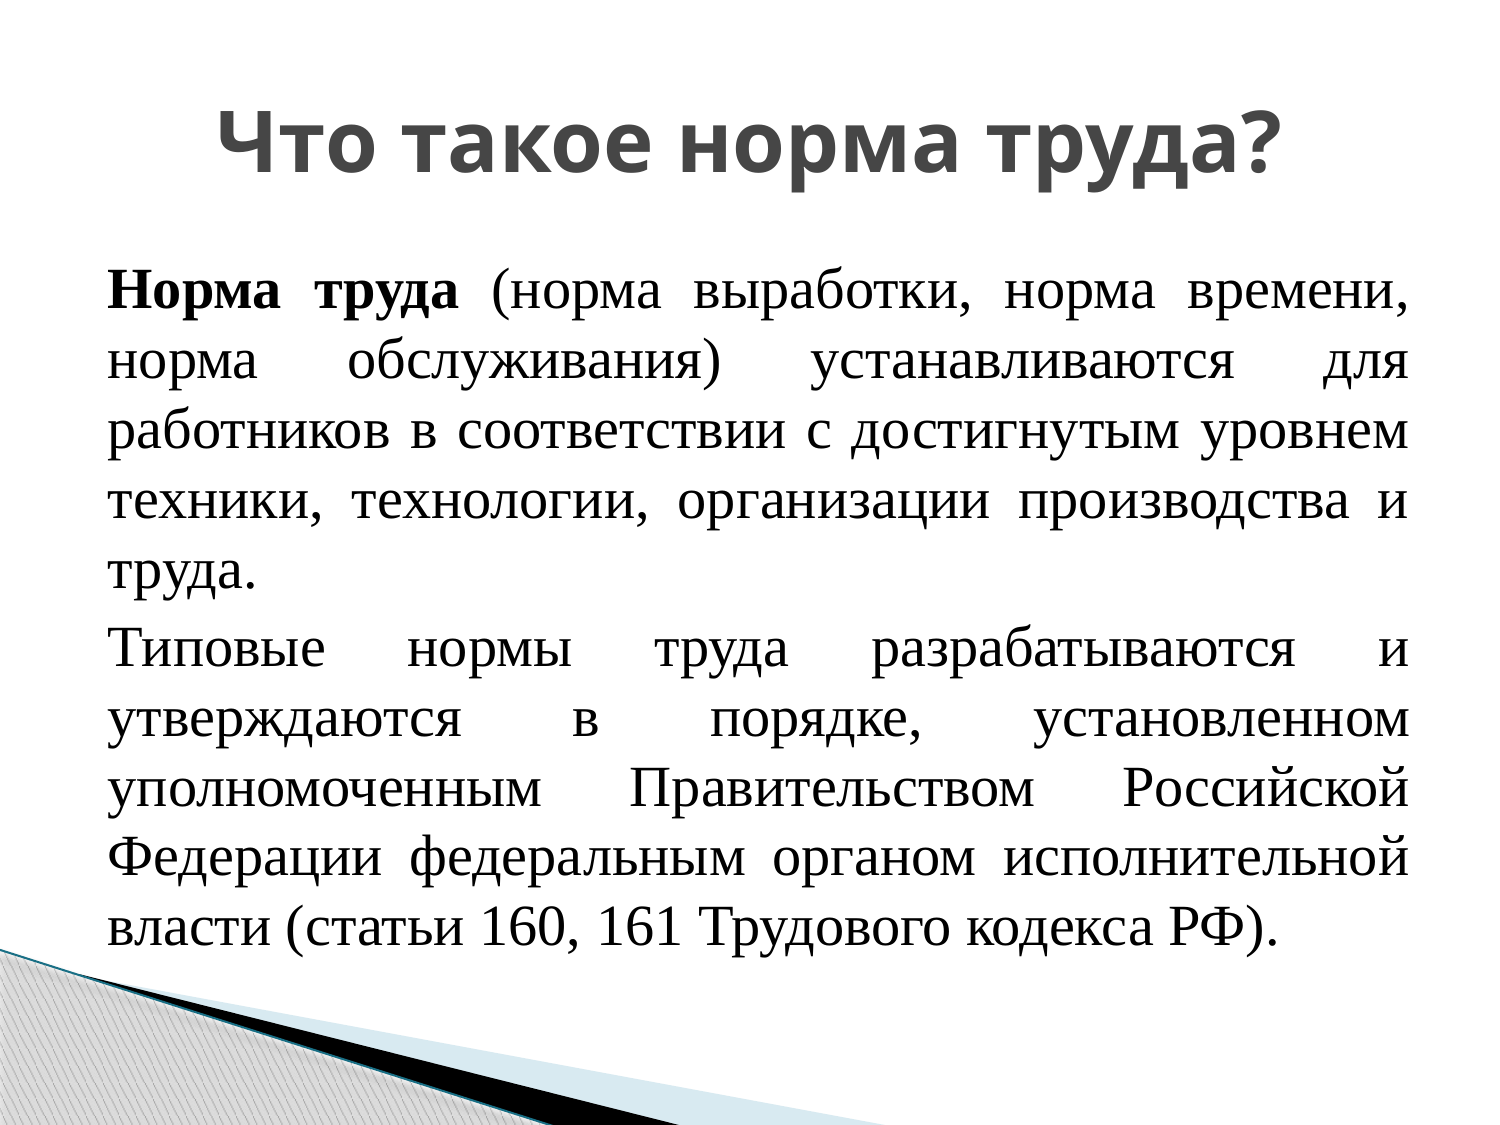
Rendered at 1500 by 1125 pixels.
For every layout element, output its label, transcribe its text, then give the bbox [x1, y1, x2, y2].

list Норма труда (норма выработки, норма времени, норма обслуживания) устанавливаются для работников в соответствии с достигнутым уровнем техники, технологии, организации производства и труда. Типовые нормы труда разрабатываются и утверждаются в порядке, установленном уполномоченным Правительством Российской Федерации федеральным органом исполнительной власти (статьи 160, 161 Трудового кодекса РФ). [75, 243, 1425, 986]
title Что такое норма труда? [75, 45, 1425, 233]
